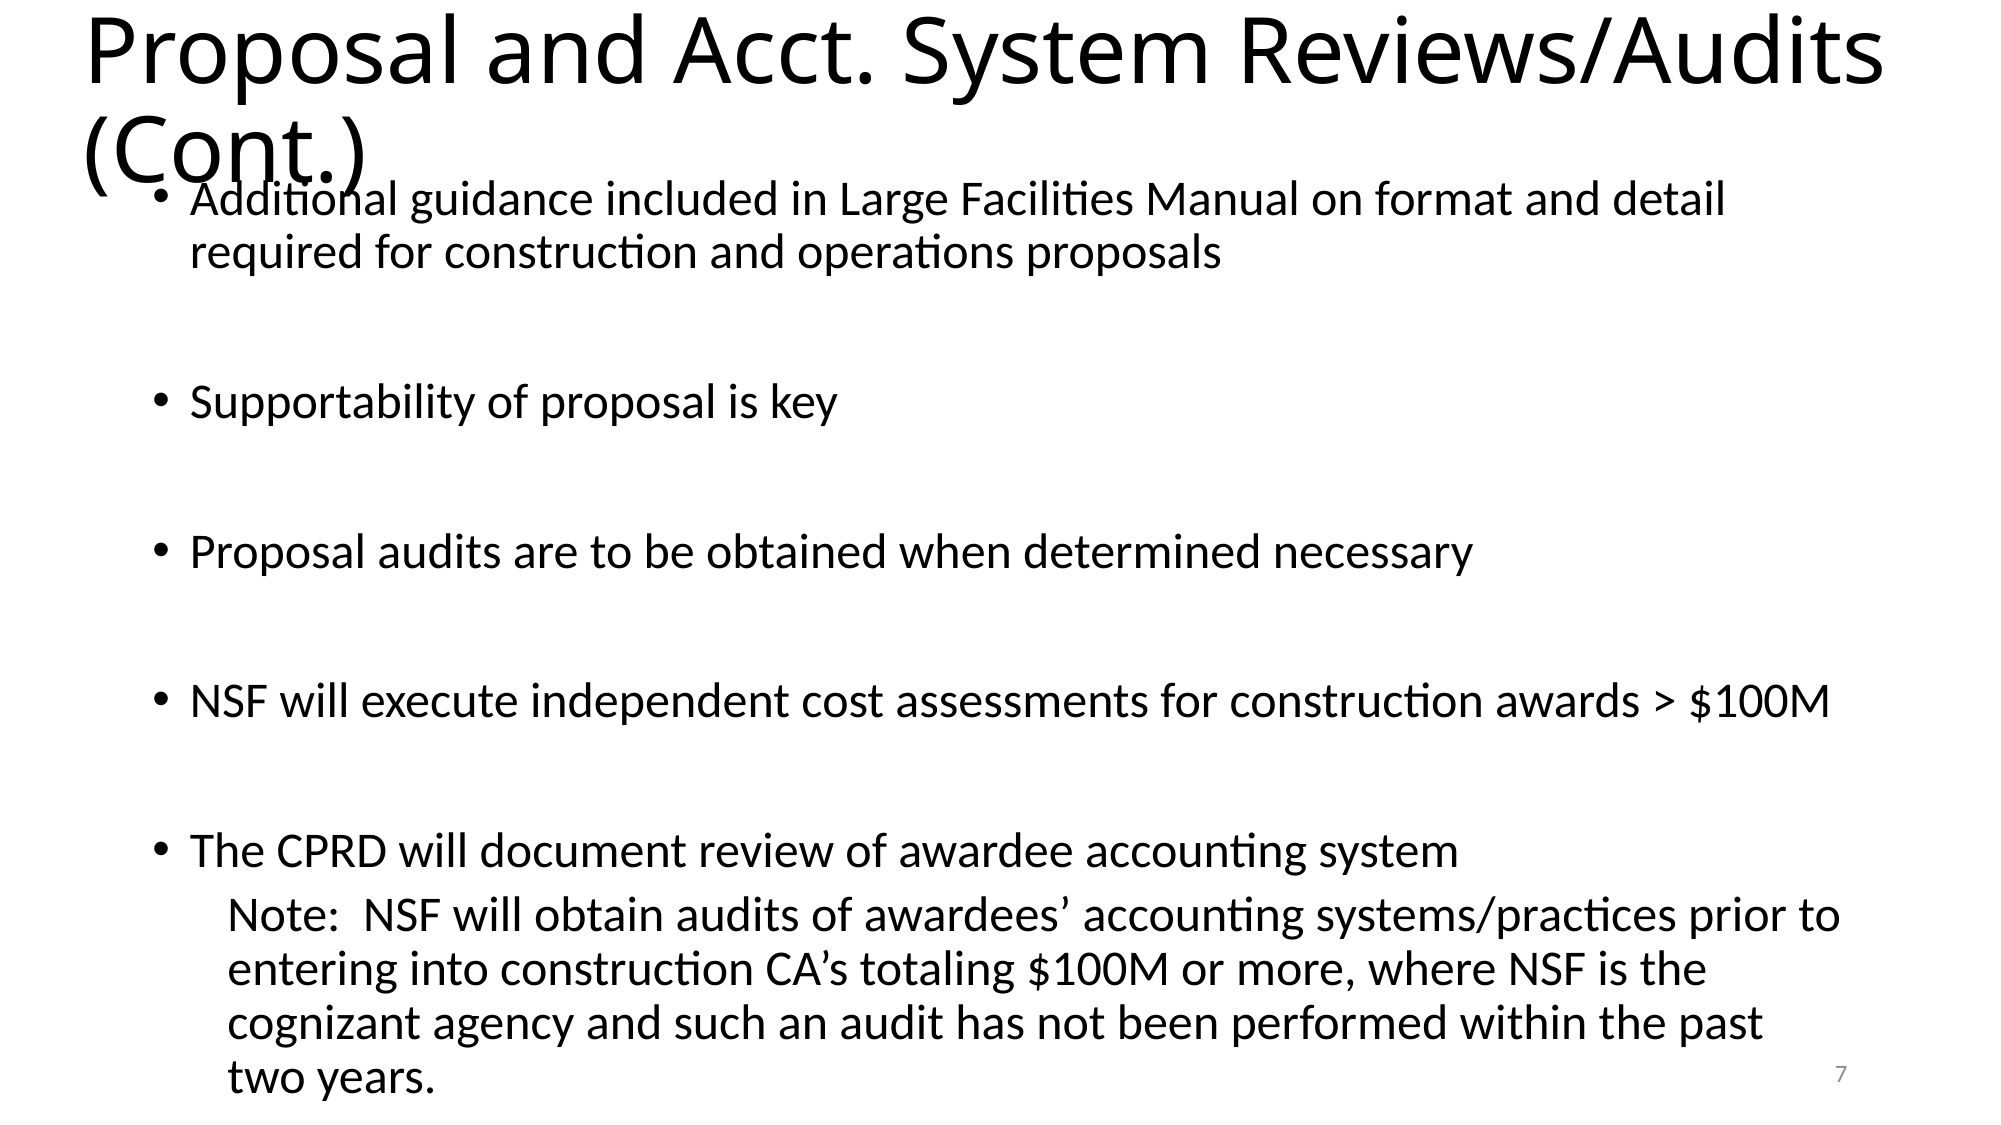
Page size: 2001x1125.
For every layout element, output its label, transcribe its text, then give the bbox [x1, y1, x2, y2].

list Additional guidance included in Large Facilities Manual on format and detail required for construction and operations proposals Supportability of proposal is key Proposal audits are to be obtained when determined necessary NSF will execute independent cost assessments for construction awards > $100M The CPRD will document review of awardee accounting system Note: NSF will obtain audits of awardees’ accounting systems/practices prior to entering into construction CA’s totaling $100M or more, where NSF is the cognizant agency and such an audit has not been performed within the past two years. [137, 164, 1863, 879]
title Proposal and Acct. System Reviews/Audits (Cont.) [68, 0, 1932, 212]
slide_number 7 [1412, 1042, 1863, 1103]
